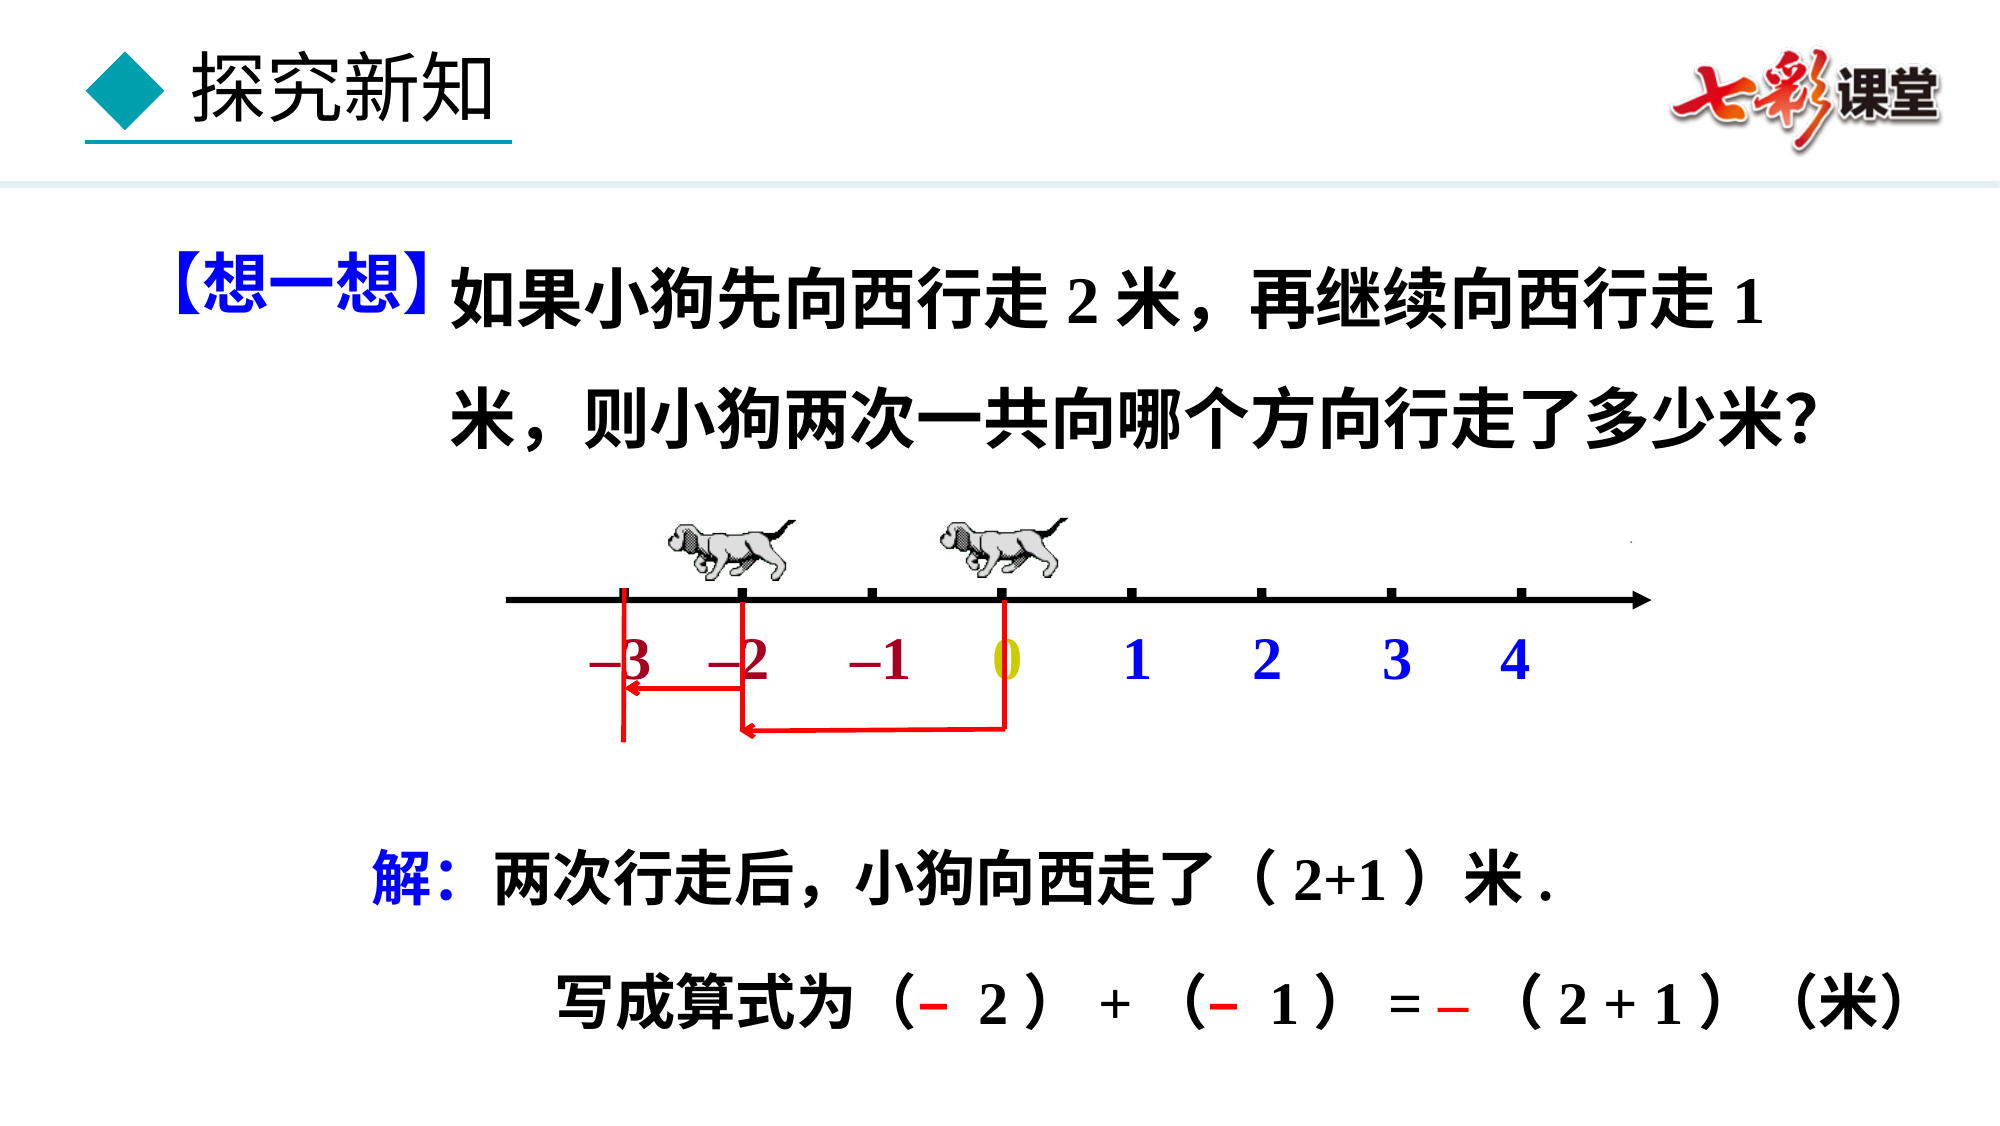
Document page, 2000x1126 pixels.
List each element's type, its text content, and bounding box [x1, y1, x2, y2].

picture [933, 515, 1071, 579]
text_box 【想一想】 [115, 231, 528, 332]
picture [1666, 42, 1948, 157]
text_box 写成算式为（– 2）+（– 1）= –（2 + 1）（米） [534, 917, 1965, 1047]
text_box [505, 587, 623, 701]
picture [661, 517, 799, 581]
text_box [625, 587, 1652, 701]
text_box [745, 728, 1006, 732]
text_box 如果小狗先向西行走2米，再继续向西行走1米，则小狗两次一共向哪个方向行走了多少米？ [429, 207, 1921, 468]
text_box 解：两次行走后，小狗向西走了（2+1）米. [281, 793, 1859, 1032]
text_box 东 [1610, 540, 1653, 546]
